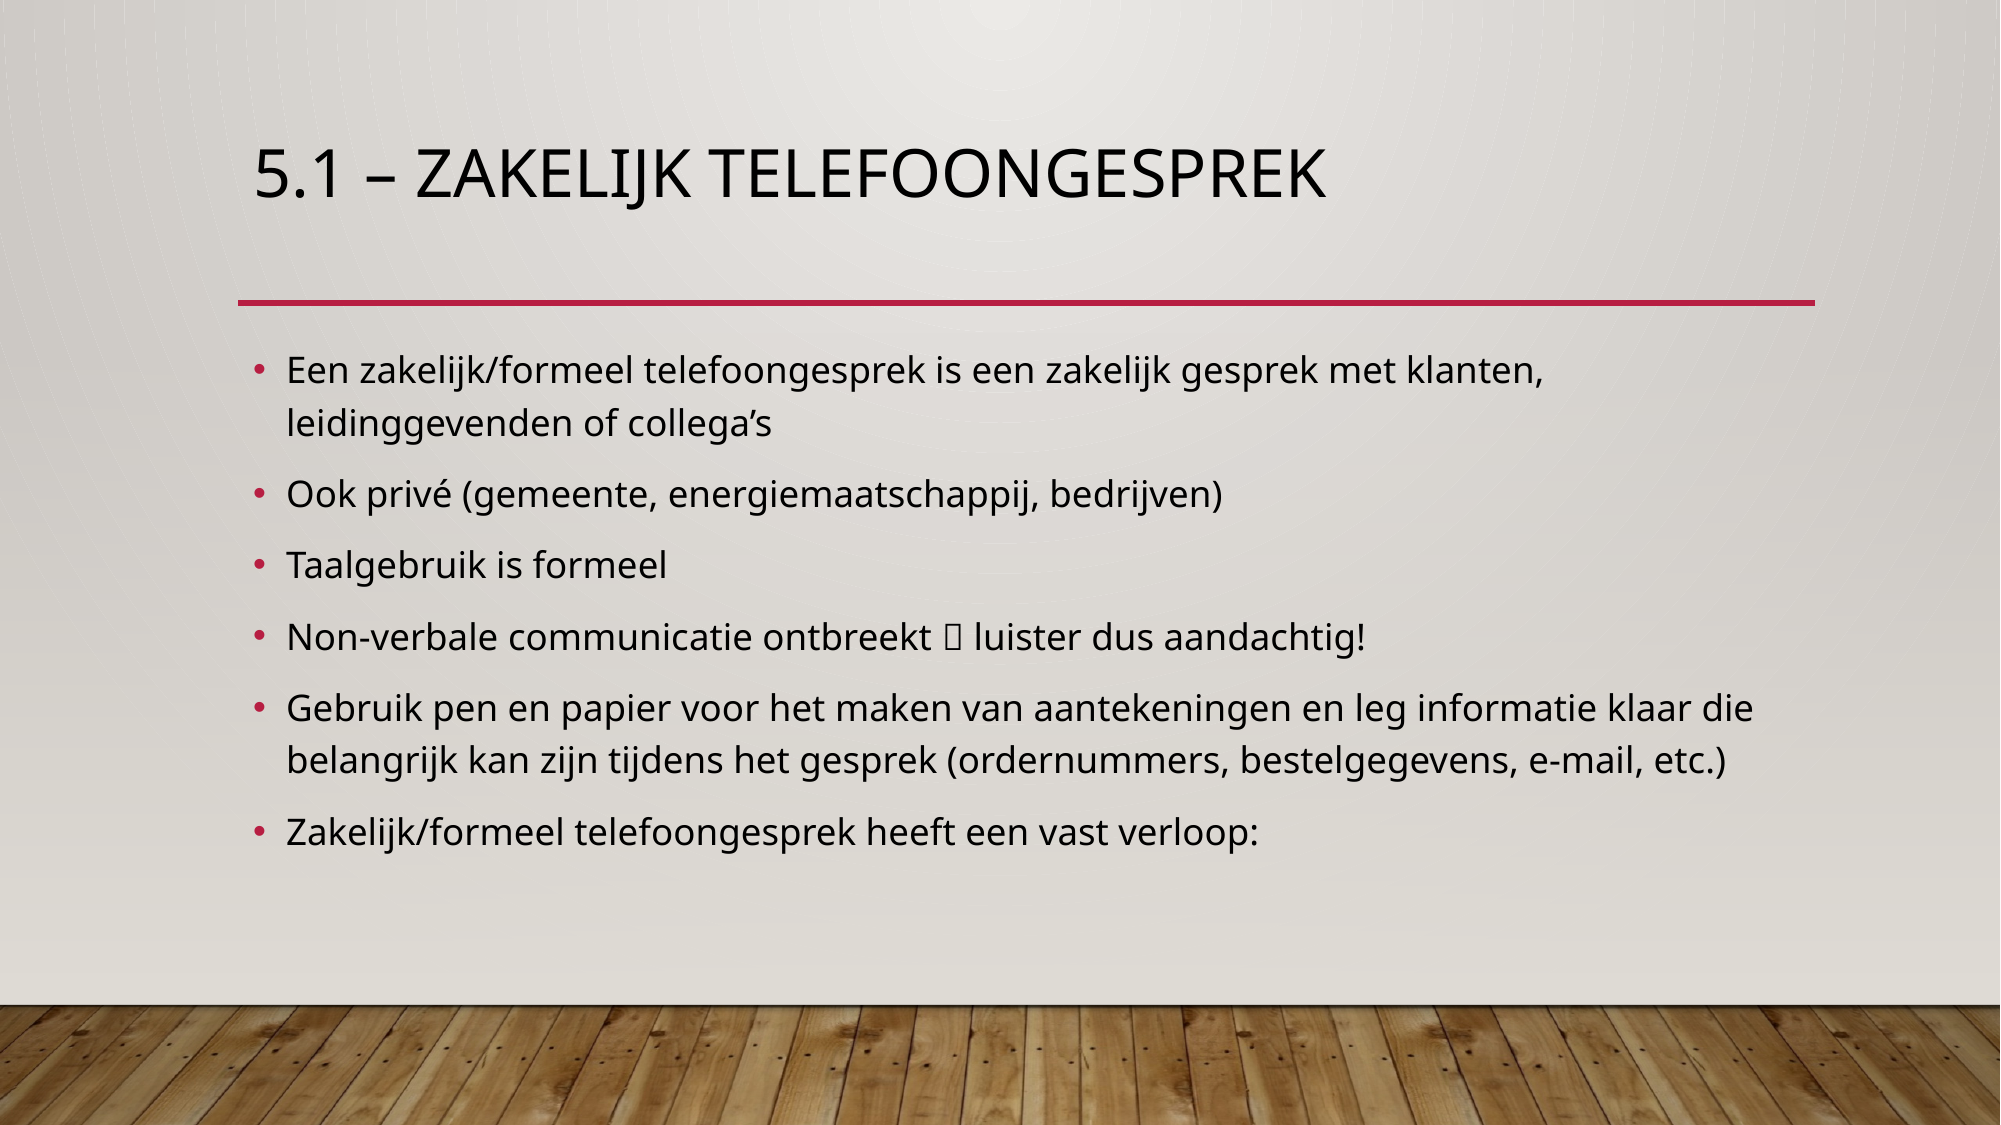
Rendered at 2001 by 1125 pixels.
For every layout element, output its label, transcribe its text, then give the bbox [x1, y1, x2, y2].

title 5.1 – zakelijk telefoongesprek [238, 131, 1814, 305]
picture [0, 1005, 2000, 1125]
list Een zakelijk/formeel telefoongesprek is een zakelijk gesprek met klanten, leidinggevenden of collega’s Ook privé (gemeente, energiemaatschappij, bedrijven) Taalgebruik is formeel Non-verbale communicatie ontbreekt  luister dus aandachtig! Gebruik pen en papier voor het maken van aantekeningen en leg informatie klaar die belangrijk kan zijn tijdens het gesprek (ordernummers, bestelgegevens, e-mail, etc.) Zakelijk/formeel telefoongesprek heeft een vast verloop: [238, 330, 1814, 897]
